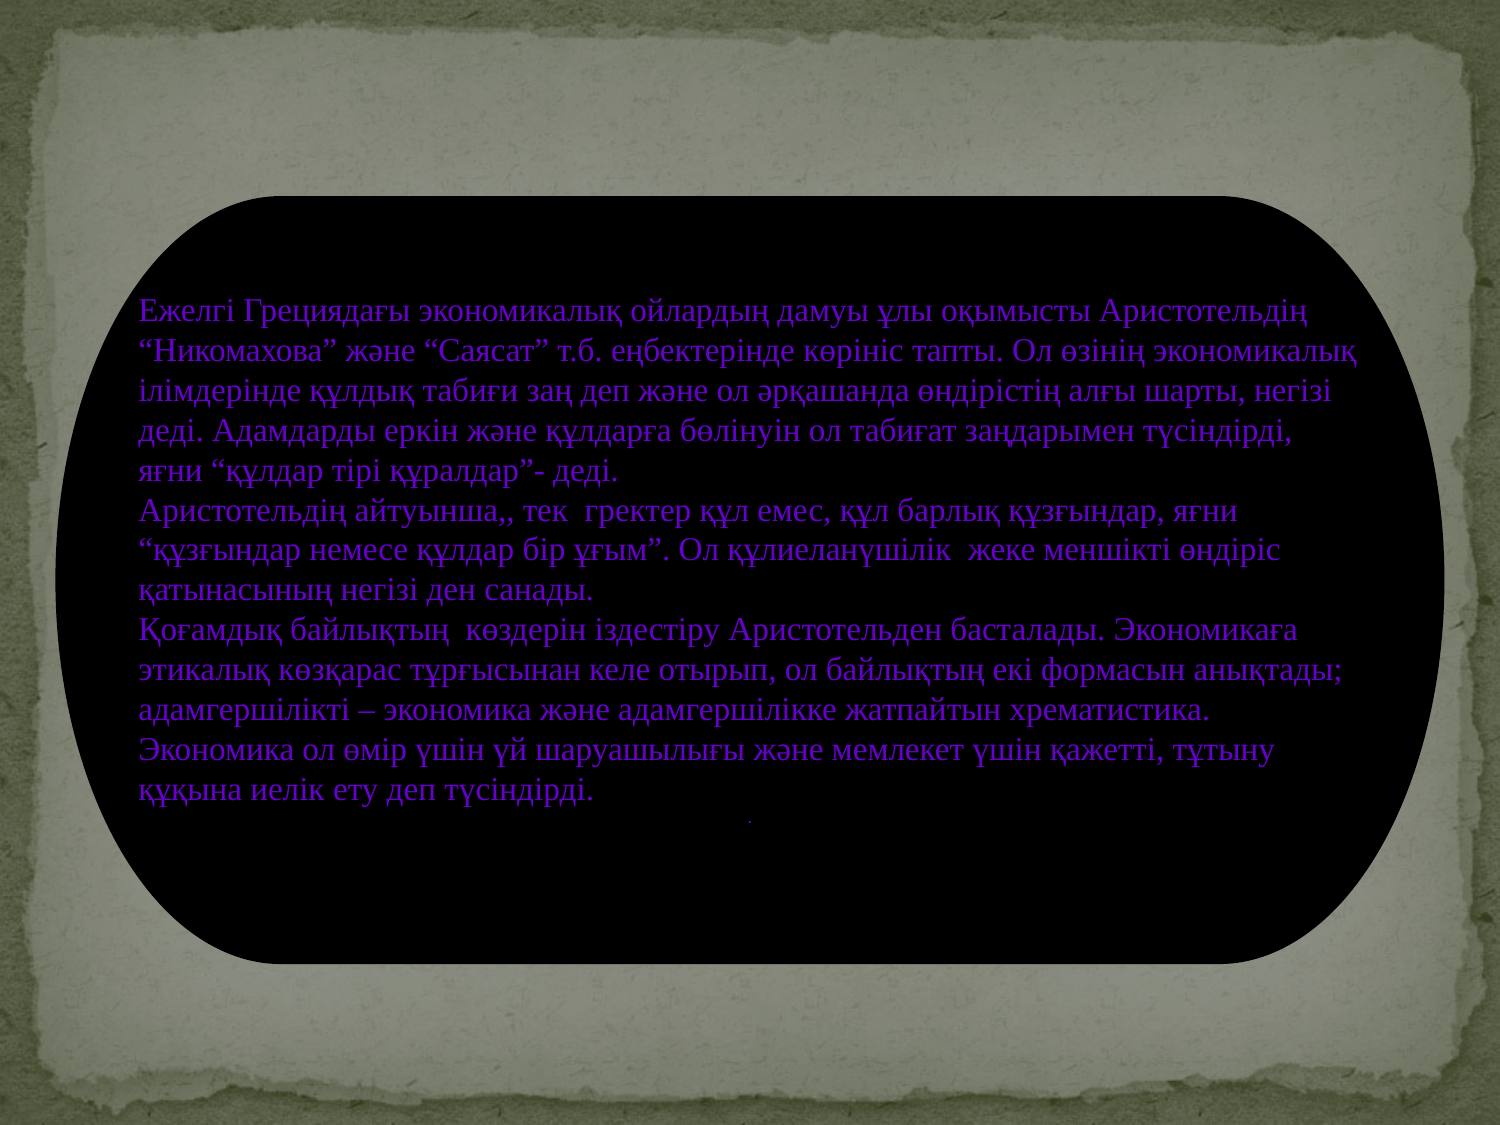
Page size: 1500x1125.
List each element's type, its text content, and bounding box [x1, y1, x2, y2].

text_box Ежелгі Грециядағы экономикалық ойлардың дамуы ұлы оқымысты Аристотельдің “Никомахова” және “Саясат” т.б. еңбектерінде көрініс тапты. Ол өзінің экономикалық ілімдерінде құлдық табиғи заң деп және ол әрқашанда өндірістің алғы шарты, негізі деді. Адамдарды еркін және құлдарға бөлінуін ол табиғат заңдарымен түсіндірді, яғни “құлдар тірі құралдар”- деді. Аристотельдің айтуынша,, тек гректер құл емес, құл барлық құзғындар, яғни “құзғындар немесе құлдар бір ұғым”. Ол құлиеланүшілік жеке меншікті өндіріс қатынасының негізі ден санады. Қоғамдық байлықтың көздерін іздестіру Аристотельден басталады. Экономикаға этикалық көзқарас тұрғысынан келе отырып, ол байлықтың екі формасын анықтады; адамгершілікті – экономика және адамгершілікке жатпайтын хрематистика. Экономика ол өмір үшін үй шаруашылығы және мемлекет үшін қажетті, тұтыну құқына иелік ету деп түсіндірді. . [55, 196, 1445, 965]
